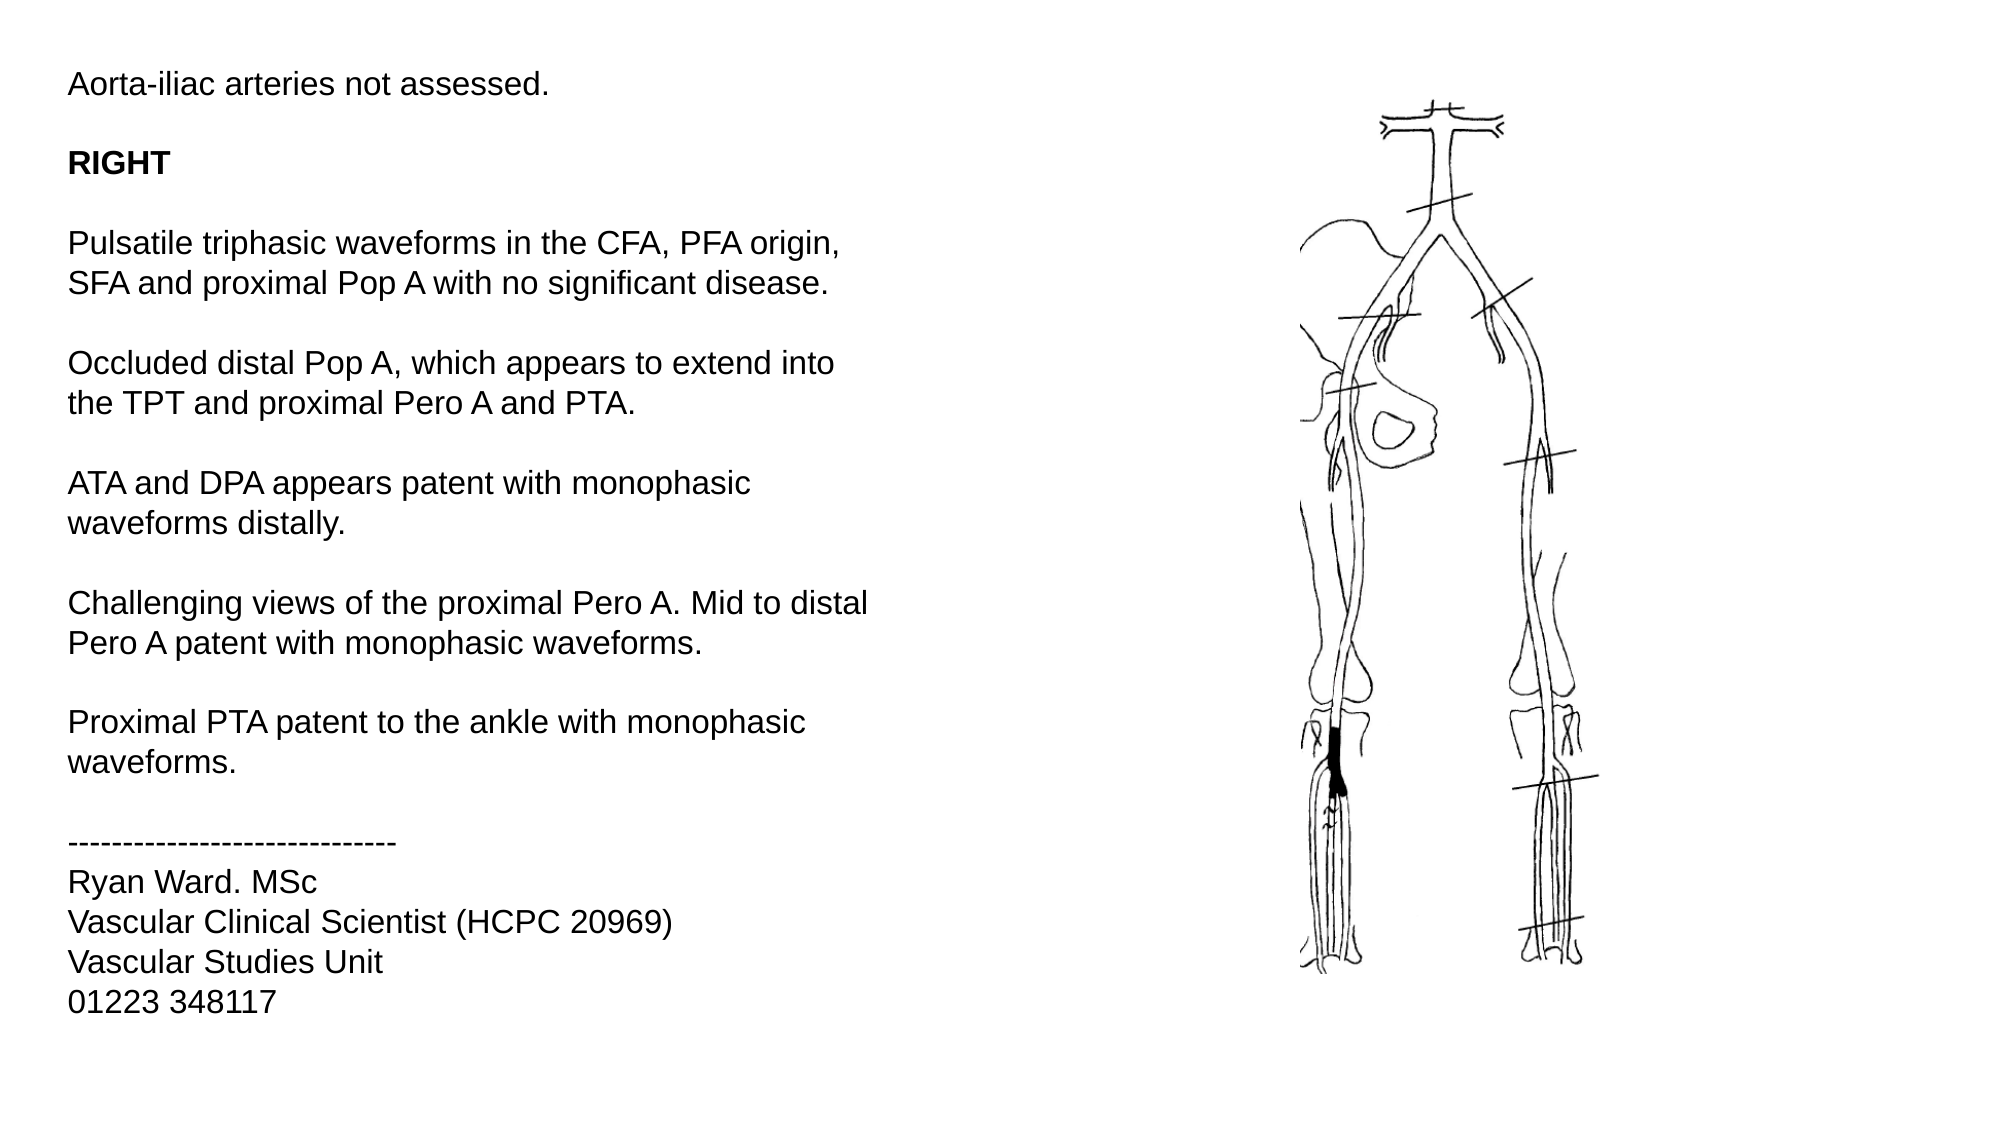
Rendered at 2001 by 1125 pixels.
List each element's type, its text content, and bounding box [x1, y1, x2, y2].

text_box Aorta-iliac arteries not assessed. RIGHT Pulsatile triphasic waveforms in the CFA, PFA origin, SFA and proximal Pop A with no significant disease. Occluded distal Pop A, which appears to extend into the TPT and proximal Pero A and PTA. ATA and DPA appears patent with monophasic waveforms distally. Challenging views of the proximal Pero A. Mid to distal Pero A patent with monophasic waveforms. Proximal PTA patent to the ankle with monophasic waveforms. ------------------------------ Ryan Ward. MSc Vascular Clinical Scientist (HCPC 20969) Vascular Studies Unit 01223 348117 [52, 54, 900, 1028]
picture [1300, 93, 1614, 975]
